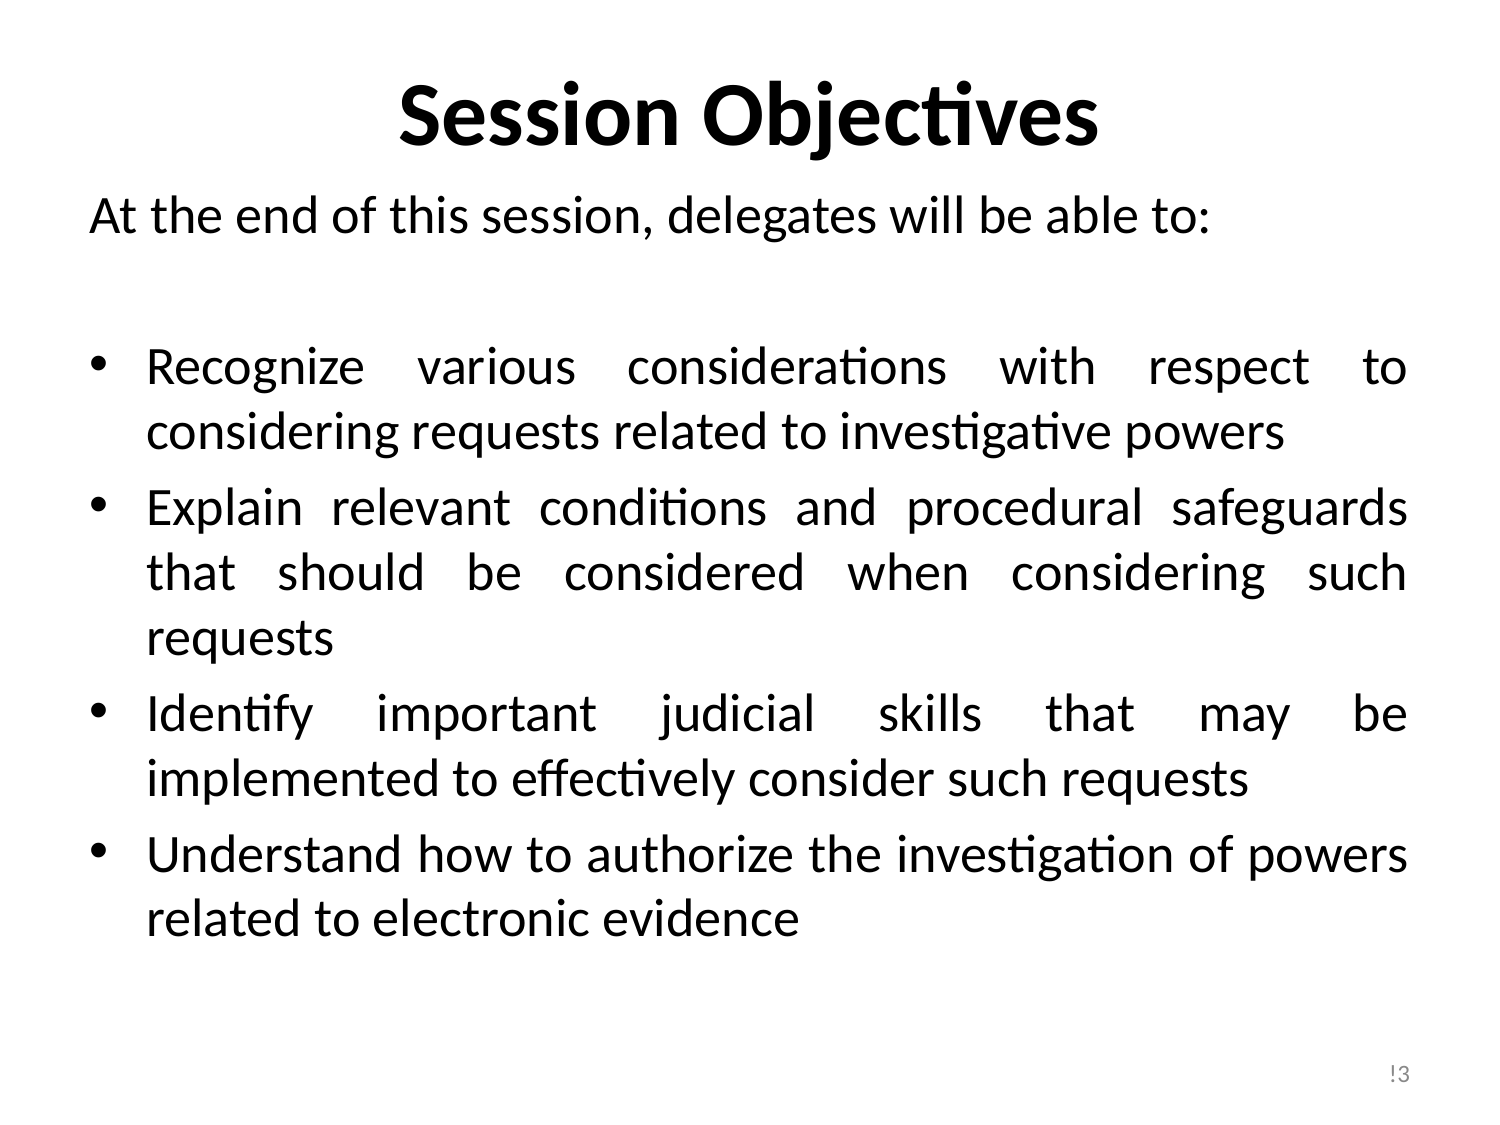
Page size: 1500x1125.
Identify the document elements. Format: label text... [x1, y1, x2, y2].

slide_number !3 [1074, 1042, 1425, 1103]
text_box At the end of this session, delegates will be able to: Recognize various considerations with respect to considering requests related to investigative powers Explain relevant conditions and procedural safeguards that should be considered when considering such requests Identify important judicial skills that may be implemented to effectively consider such requests Understand how to authorize the investigation of powers related to electronic evidence [74, 171, 1425, 1048]
title Session Objectives [75, 45, 1425, 171]
